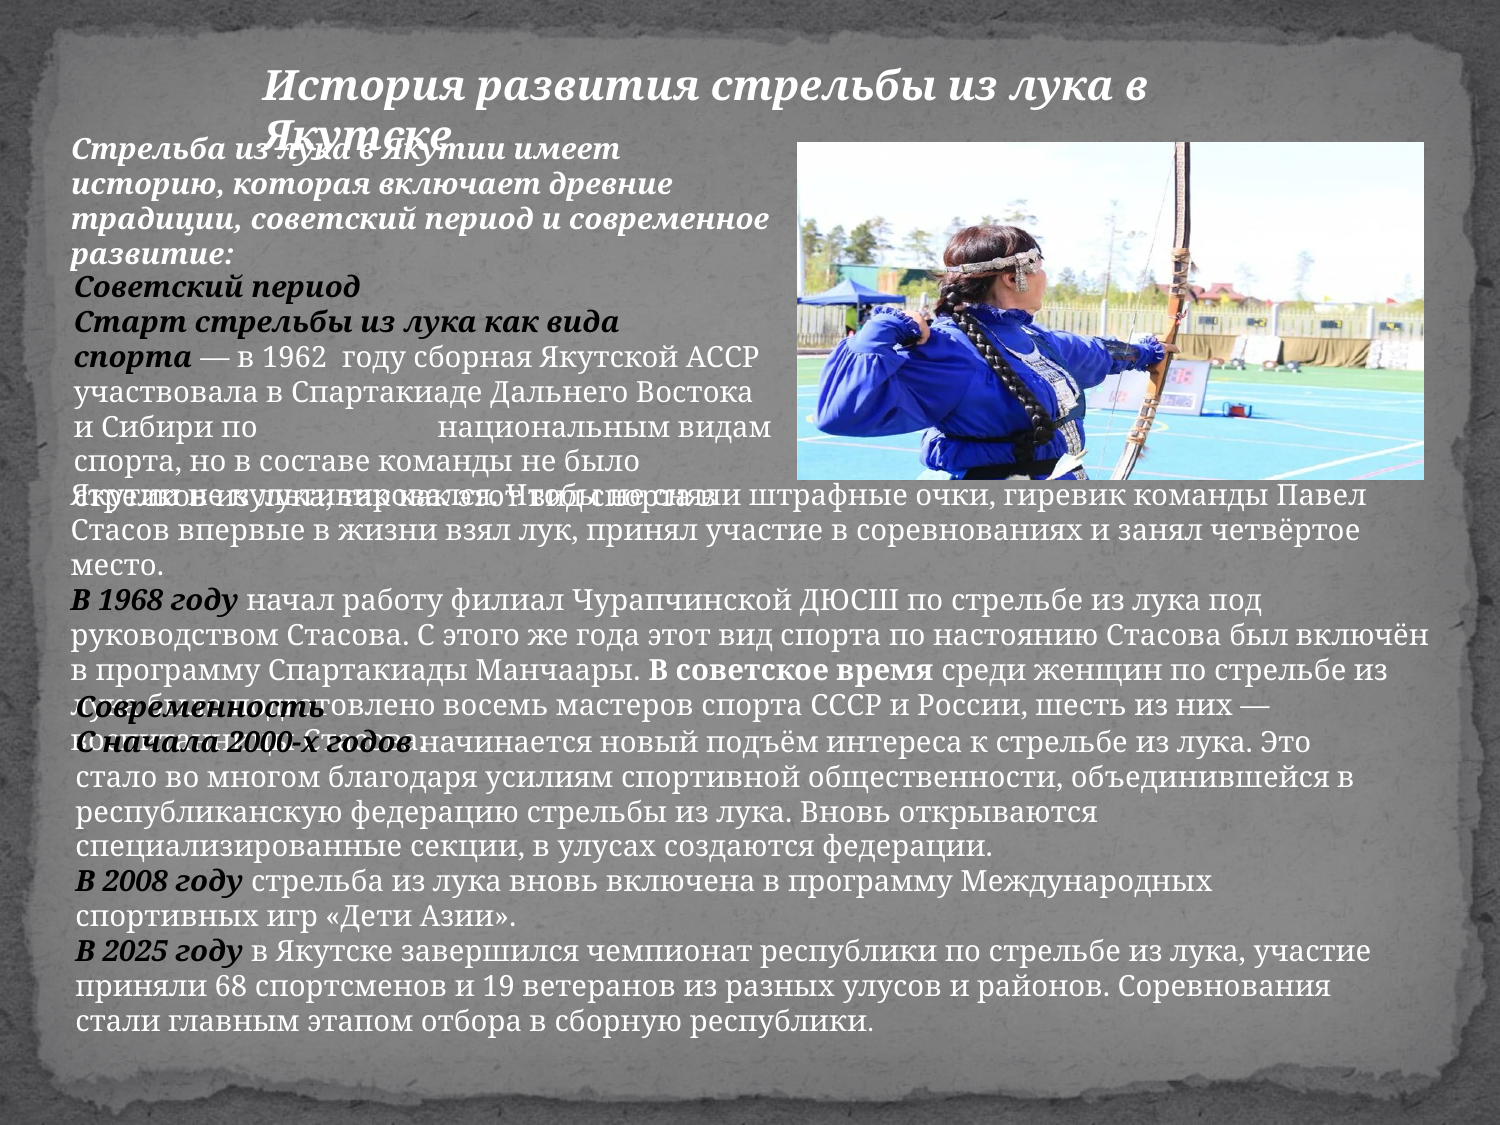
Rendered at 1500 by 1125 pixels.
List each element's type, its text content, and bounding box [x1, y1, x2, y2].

text_box Якутии не культивировался. Чтобы не сняли штрафные очки, гиревик команды Павел Стасов впервые в жизни взял лук, принял участие в соревнованиях и занял четвёртое место. В 1968 году начал работу филиал Чурапчинской ДЮСШ по стрельбе из лука под руководством Стасова. С этого же года этот вид спорта по настоянию Стасова был включён в программу Спартакиады Манчаары. В советское время среди женщин по стрельбе из лука было подготовлено восемь мастеров спорта СССР и России, шесть из них — воспитанницы Стасова. [55, 469, 1459, 764]
picture [797, 142, 1424, 479]
text_box Советский период Старт стрельбы из лука как вида спорта — в 1962 году сборная Якутской АССР участвовала в Спартакиаде Дальнего Востока и Сибири по национальным видам спорта, но в составе команды не было стрелков из лука, так как этот вид спорта в [58, 260, 787, 469]
text_box История развития стрельбы из лука в Якутске [247, 51, 1347, 140]
text_box Стрельба из лука в Якутии имеет историю, которая включает древние традиции, советский период и современное развитие: [55, 123, 789, 323]
text_box Современность С начала 2000-х годов начинается новый подъём интереса к стрельбе из лука. Это стало во многом благодаря усилиям спортивной общественности, объединившейся в республиканскую федерацию стрельбы из лука. Вновь открываются специализированные секции, в улусах создаются федерации. В 2008 году стрельба из лука вновь включена в программу Международных спортивных игр «Дети Азии». В 2025 году в Якутске завершился чемпионат республики по стрельбе из лука, участие приняли 68 спортсменов и 19 ветеранов из разных улусов и районов. Соревнования стали главным этапом отбора в сборную республики. [60, 680, 1396, 1045]
